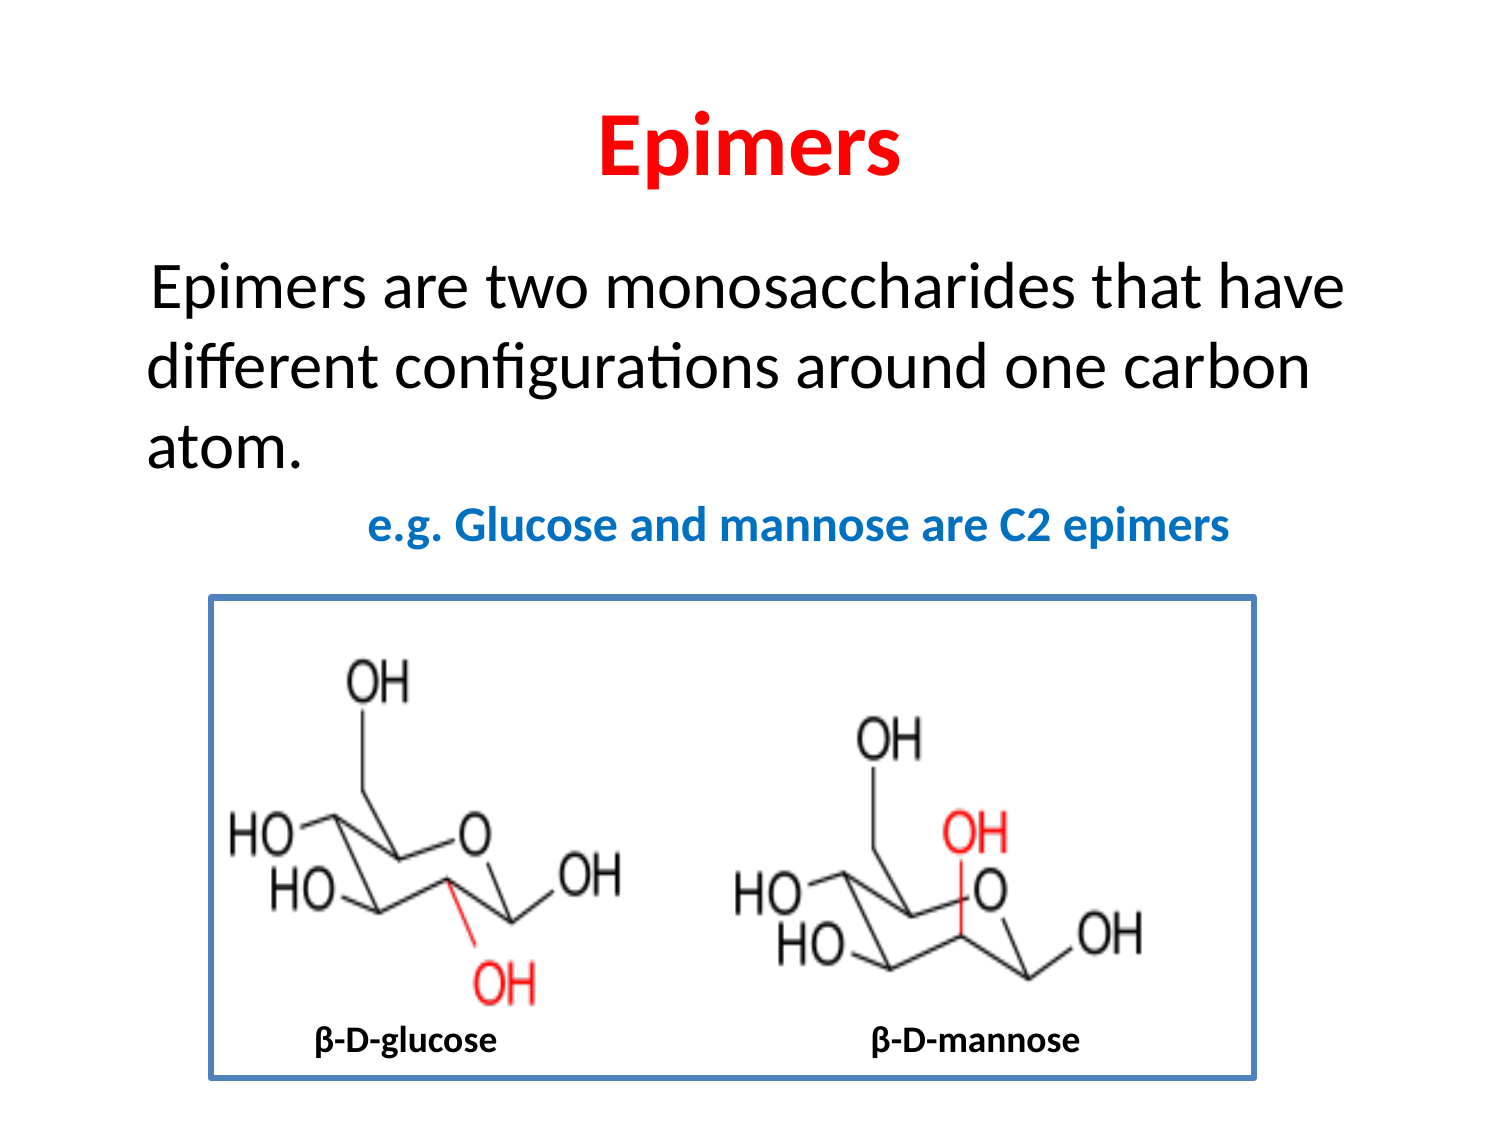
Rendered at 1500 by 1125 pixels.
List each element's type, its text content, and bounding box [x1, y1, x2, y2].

picture [702, 667, 1180, 1020]
picture [198, 609, 657, 1055]
list Epimers are two monosaccharides that have different configurations around one carbon atom. e.g. Glucose and mannose are C2 epimers [75, 234, 1425, 1079]
title Epimers [75, 45, 1425, 233]
text_box β-D-glucose β-D-mannose [222, 1007, 1243, 1068]
text_box [209, 595, 1256, 1080]
